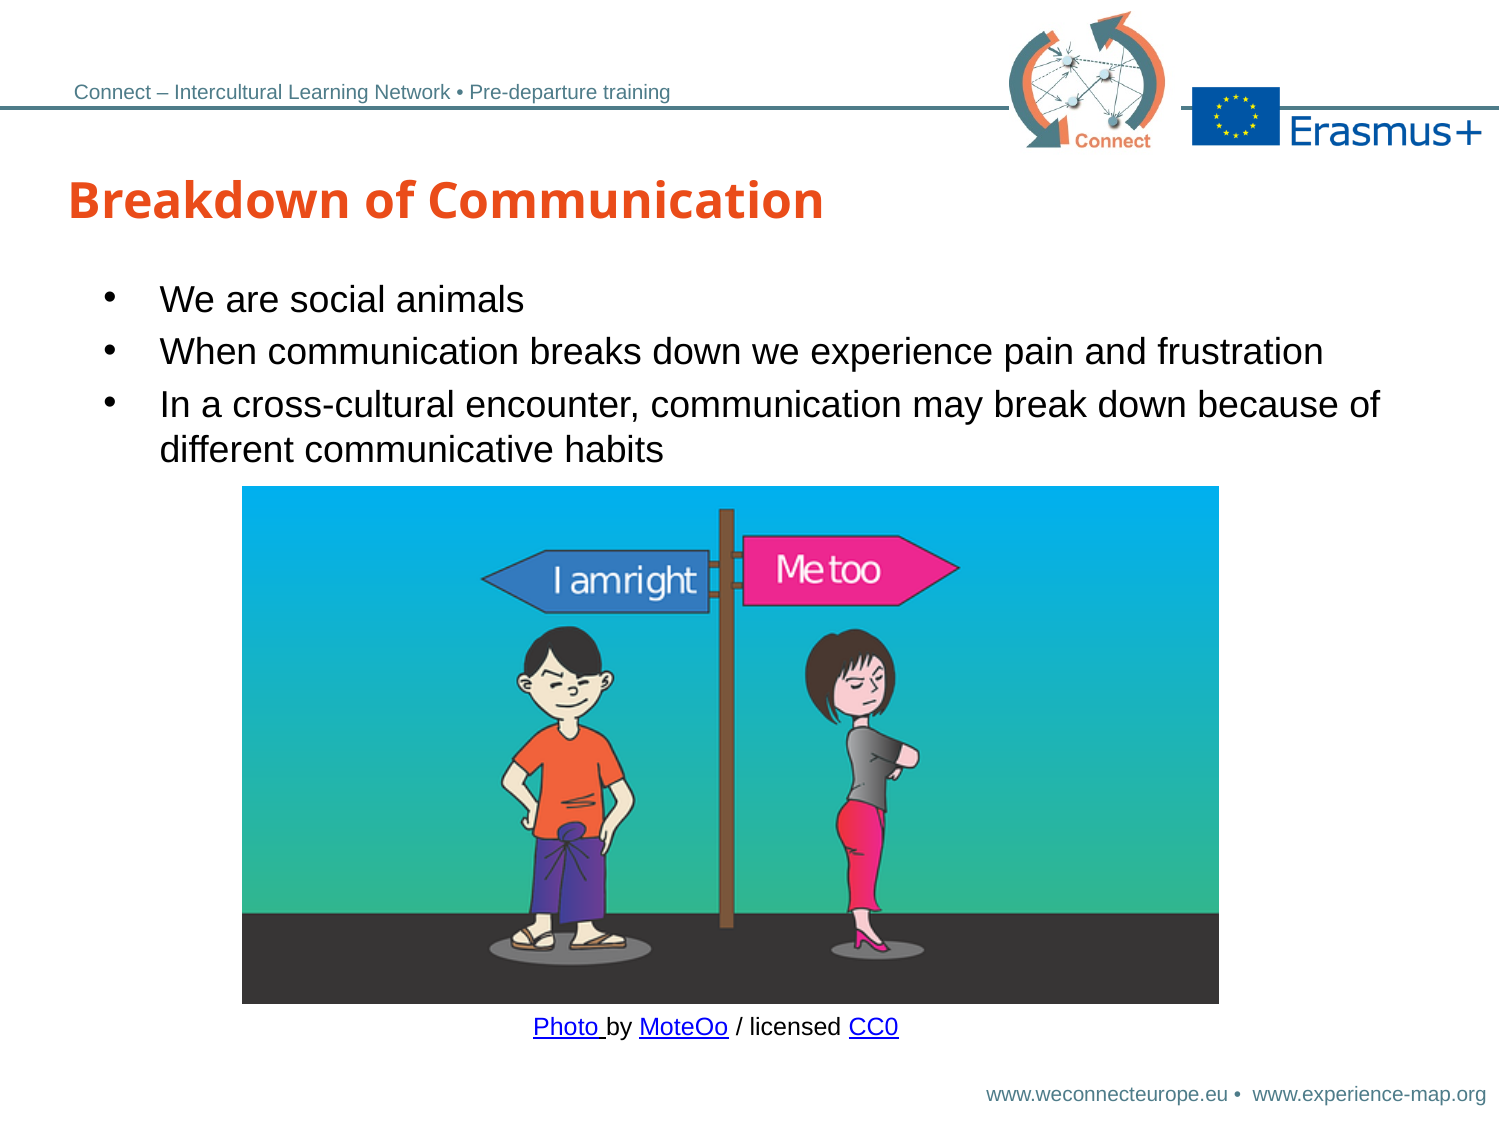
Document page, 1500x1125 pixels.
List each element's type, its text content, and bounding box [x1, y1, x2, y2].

title Breakdown of Communication [53, 160, 1404, 349]
picture [1009, 11, 1498, 162]
picture [241, 509, 1219, 1004]
text_box Photo by MoteOo / licensed CC0 [324, 1012, 1108, 1049]
list We are social animals When communication breaks down we experience pain and frustration In a cross-cultural encounter, communication may break down because of different communicative habits [88, 267, 1439, 955]
